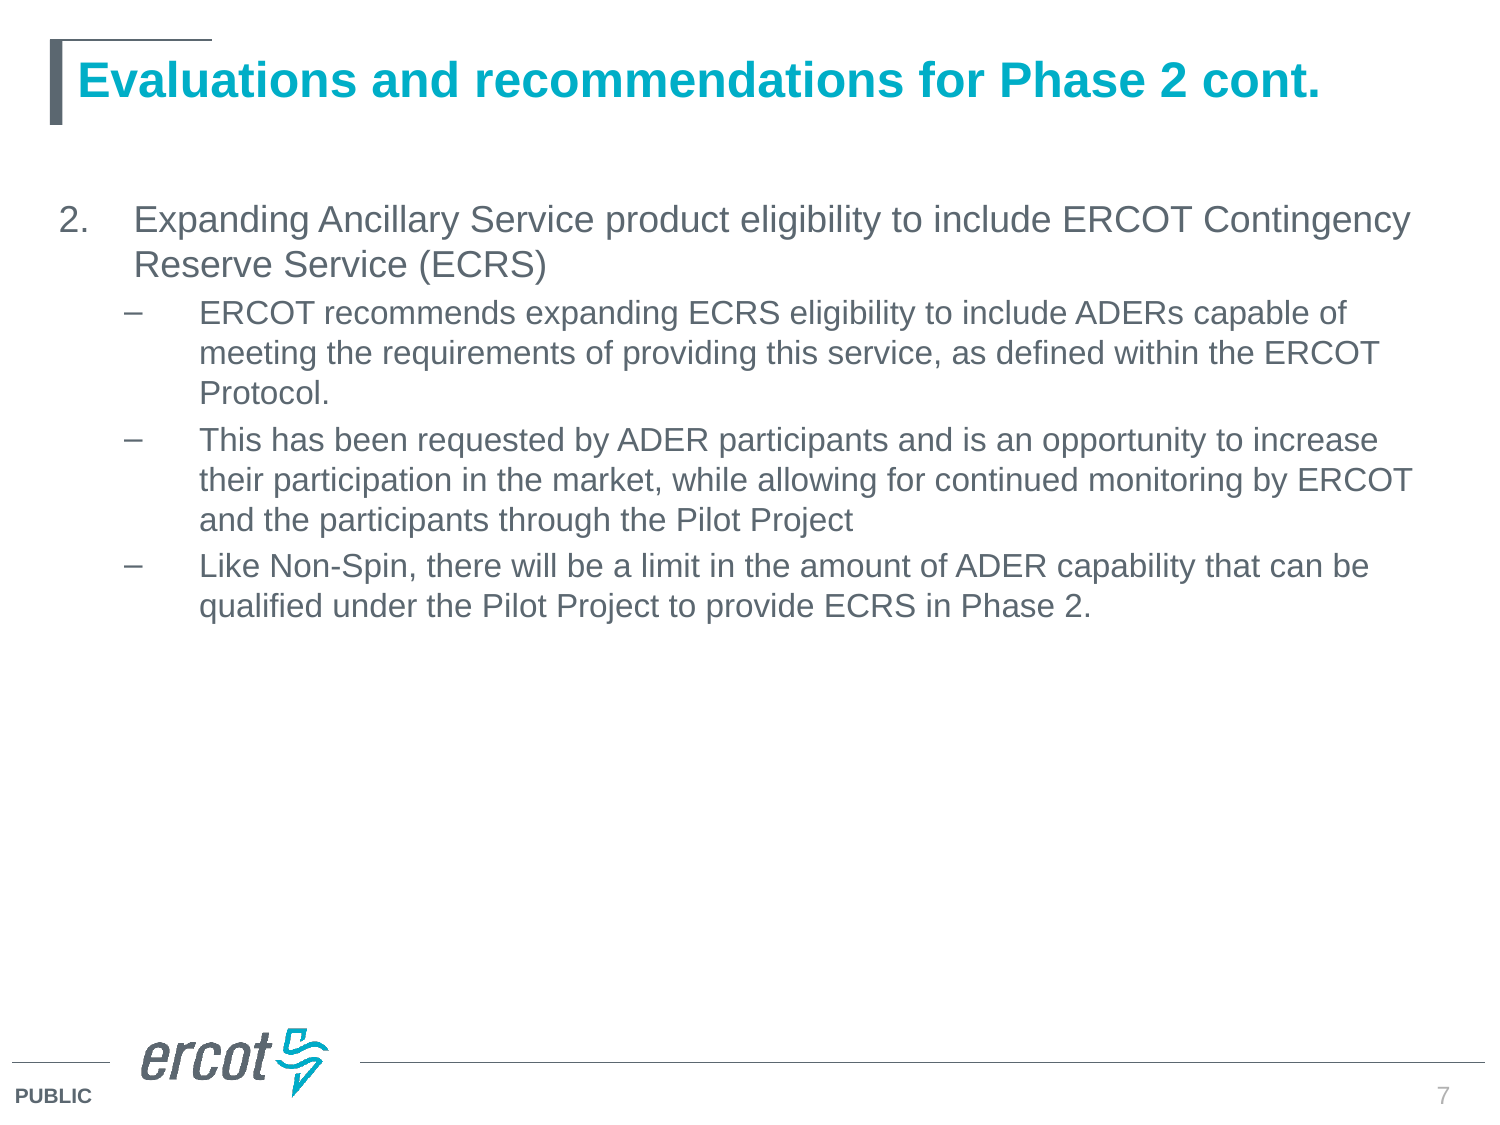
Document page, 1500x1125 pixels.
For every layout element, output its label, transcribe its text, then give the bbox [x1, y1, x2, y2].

title Evaluations and recommendations for Phase 2 cont. [62, 39, 1450, 125]
slide_number 7 [1400, 1076, 1488, 1113]
text_box Expanding Ancillary Service product eligibility to include ERCOT Contingency Reserve Service (ECRS) ERCOT recommends expanding ECRS eligibility to include ADERs capable of meeting the requirements of providing this service, as defined within the ERCOT Protocol. This has been requested by ADER participants and is an opportunity to increase their participation in the market, while allowing for continued monitoring by ERCOT and the participants through the Pilot Project Like Non-Spin, there will be a limit in the amount of ADER capability that can be qualified under the Pilot Project to provide ECRS in Phase 2. [43, 187, 1444, 750]
picture [137, 1024, 332, 1100]
